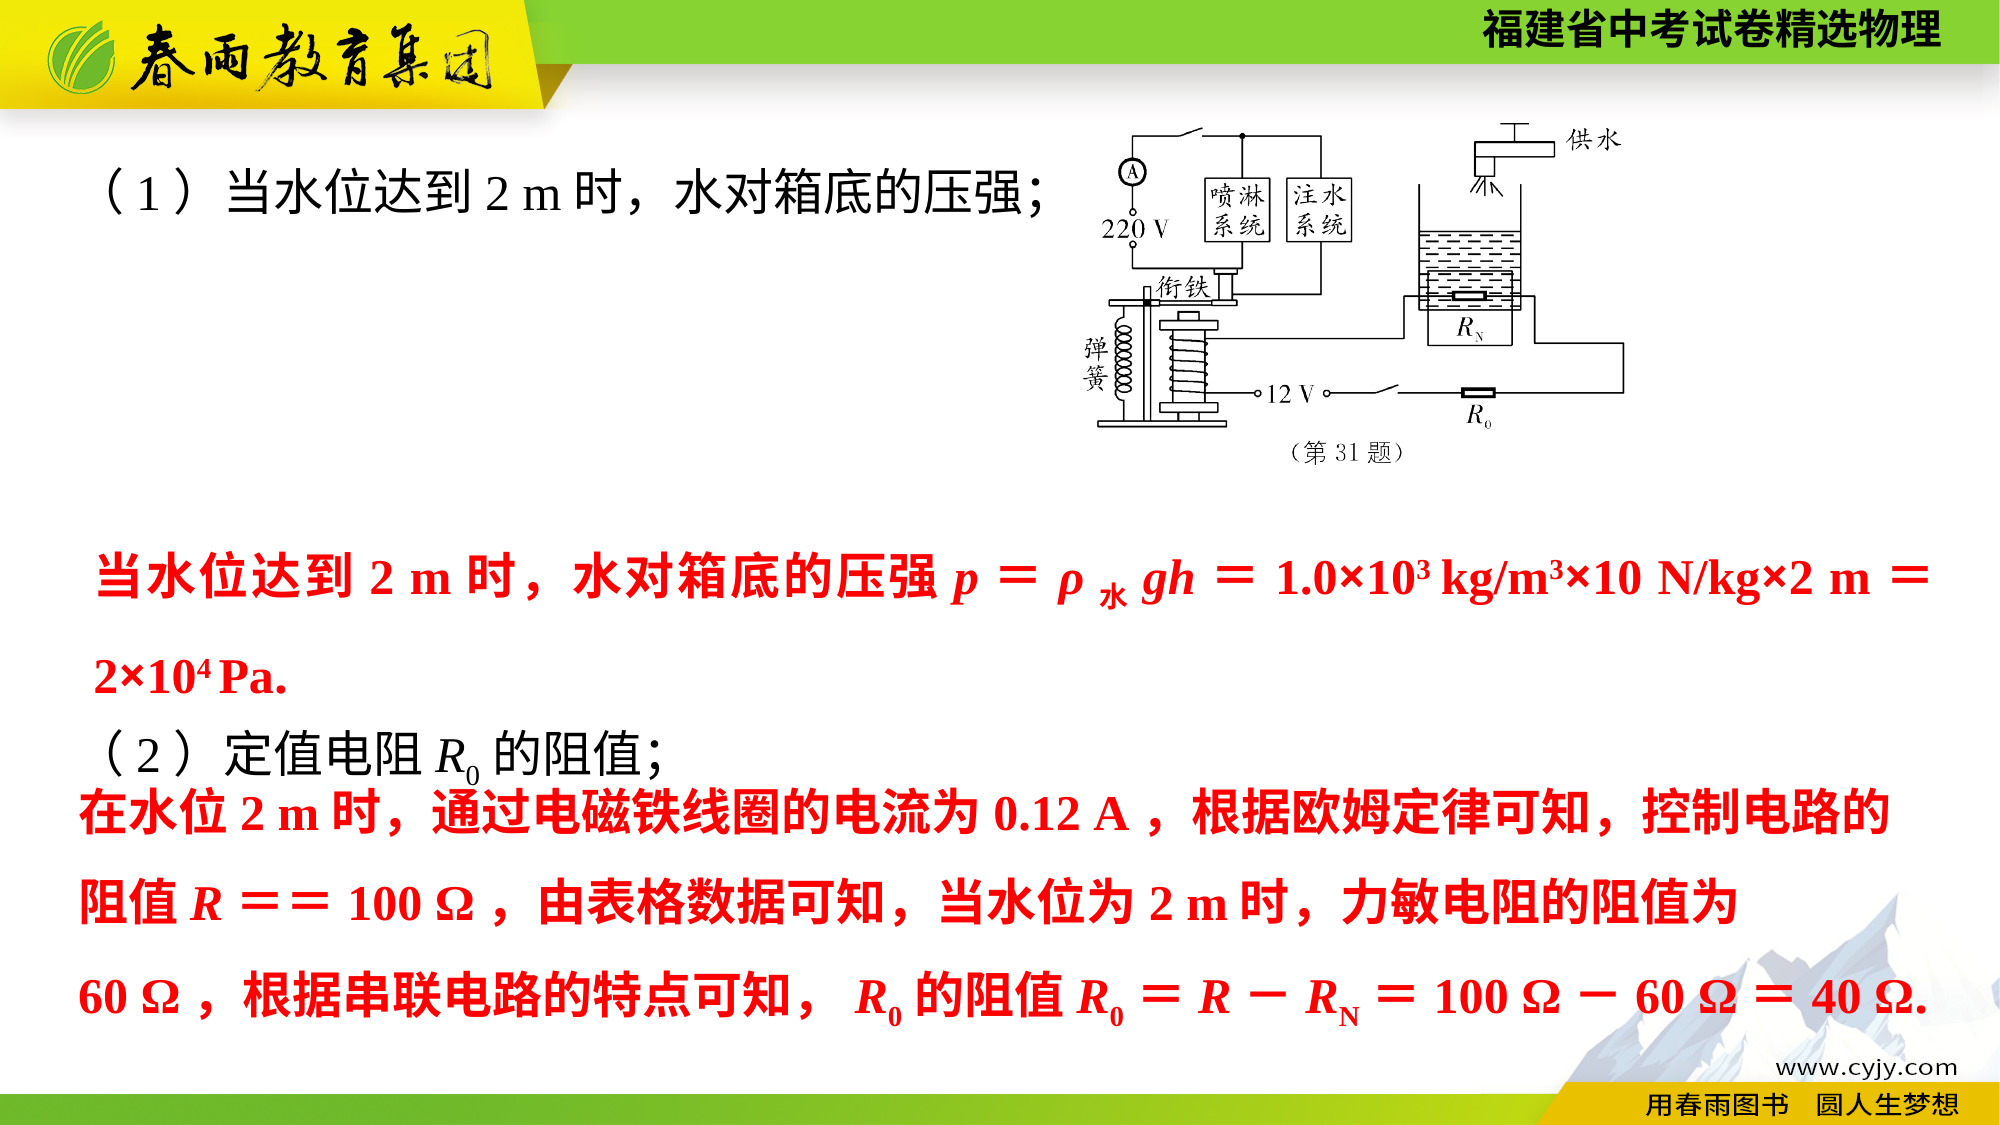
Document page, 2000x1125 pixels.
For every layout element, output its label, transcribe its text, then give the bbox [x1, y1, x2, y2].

text_box 当水位达到2 m时，水对箱底的压强p＝ρ水gh＝1.0×103 kg/m3×10 N/kg×2 m＝2×104 Pa. [78, 503, 1963, 711]
list （1）当水位达到2 m时，水对箱底的压强； （2）定值电阻R0的阻值； [59, 122, 1944, 793]
picture [0, 0, 2000, 1125]
